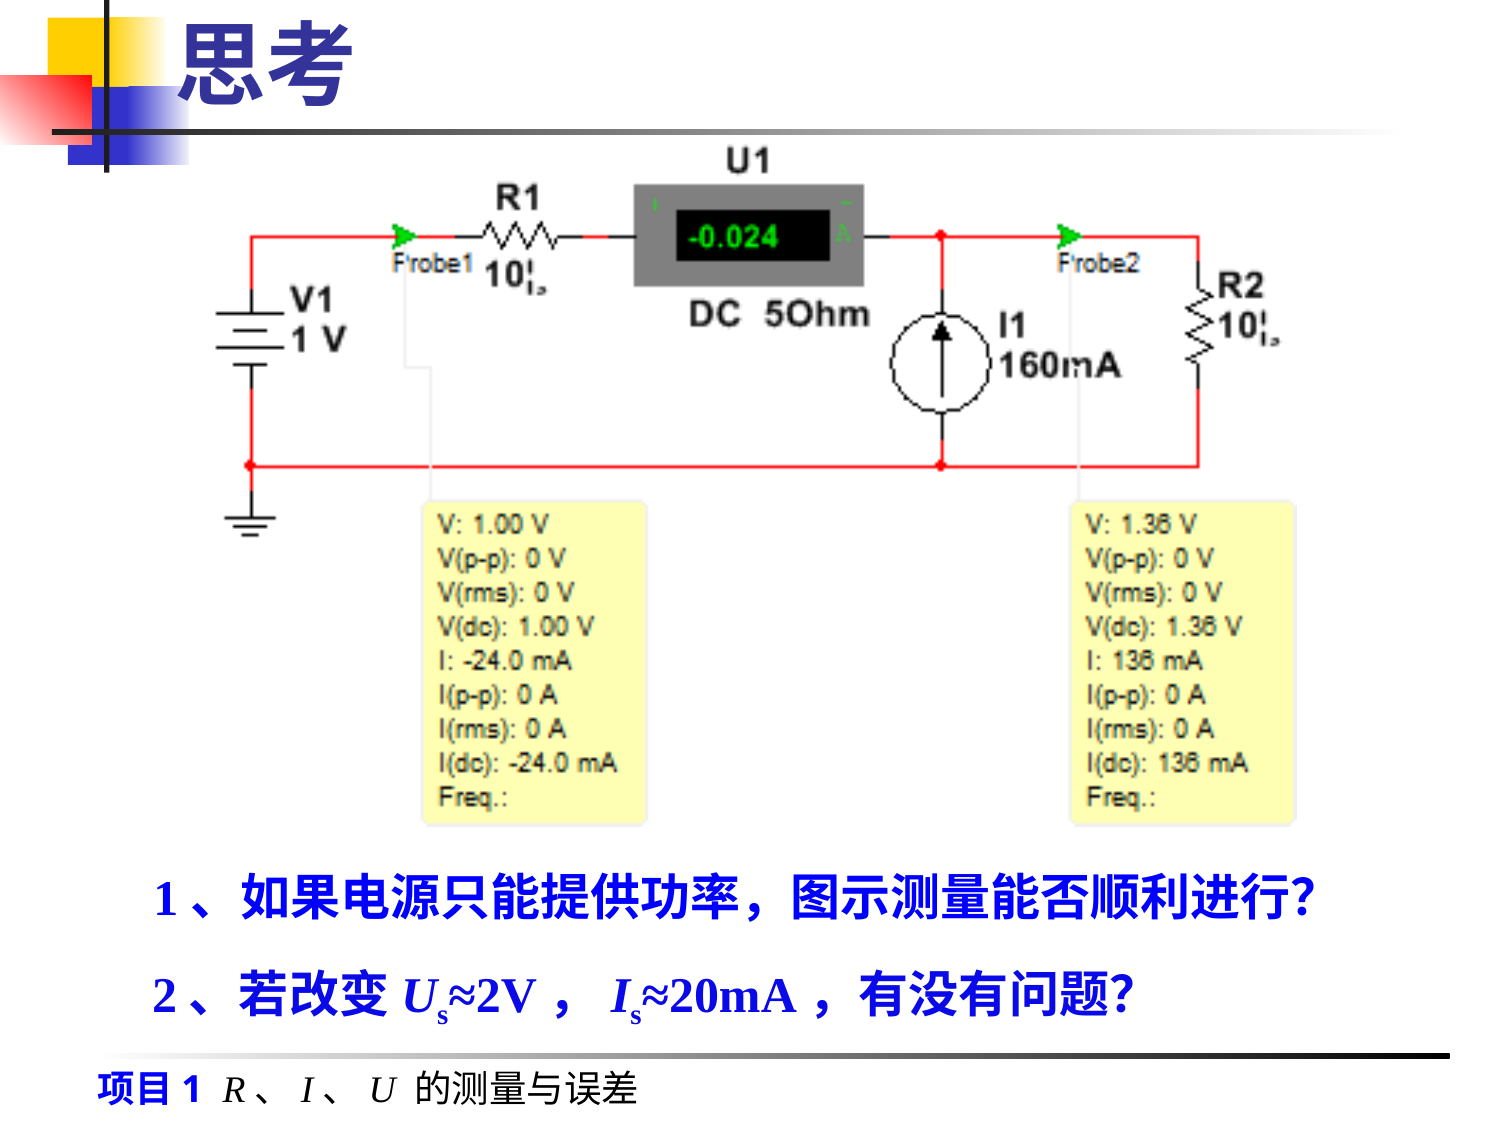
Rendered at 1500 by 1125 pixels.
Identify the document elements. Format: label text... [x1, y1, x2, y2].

text_box 2、若改变Us≈2V，Is≈20mA，有没有问题？ [137, 941, 1356, 1038]
text_box 思考 [159, 0, 1438, 138]
text_box 1、如果电源只能提供功率，图示测量能否顺利进行？ [138, 857, 1356, 933]
picture [197, 136, 1297, 828]
